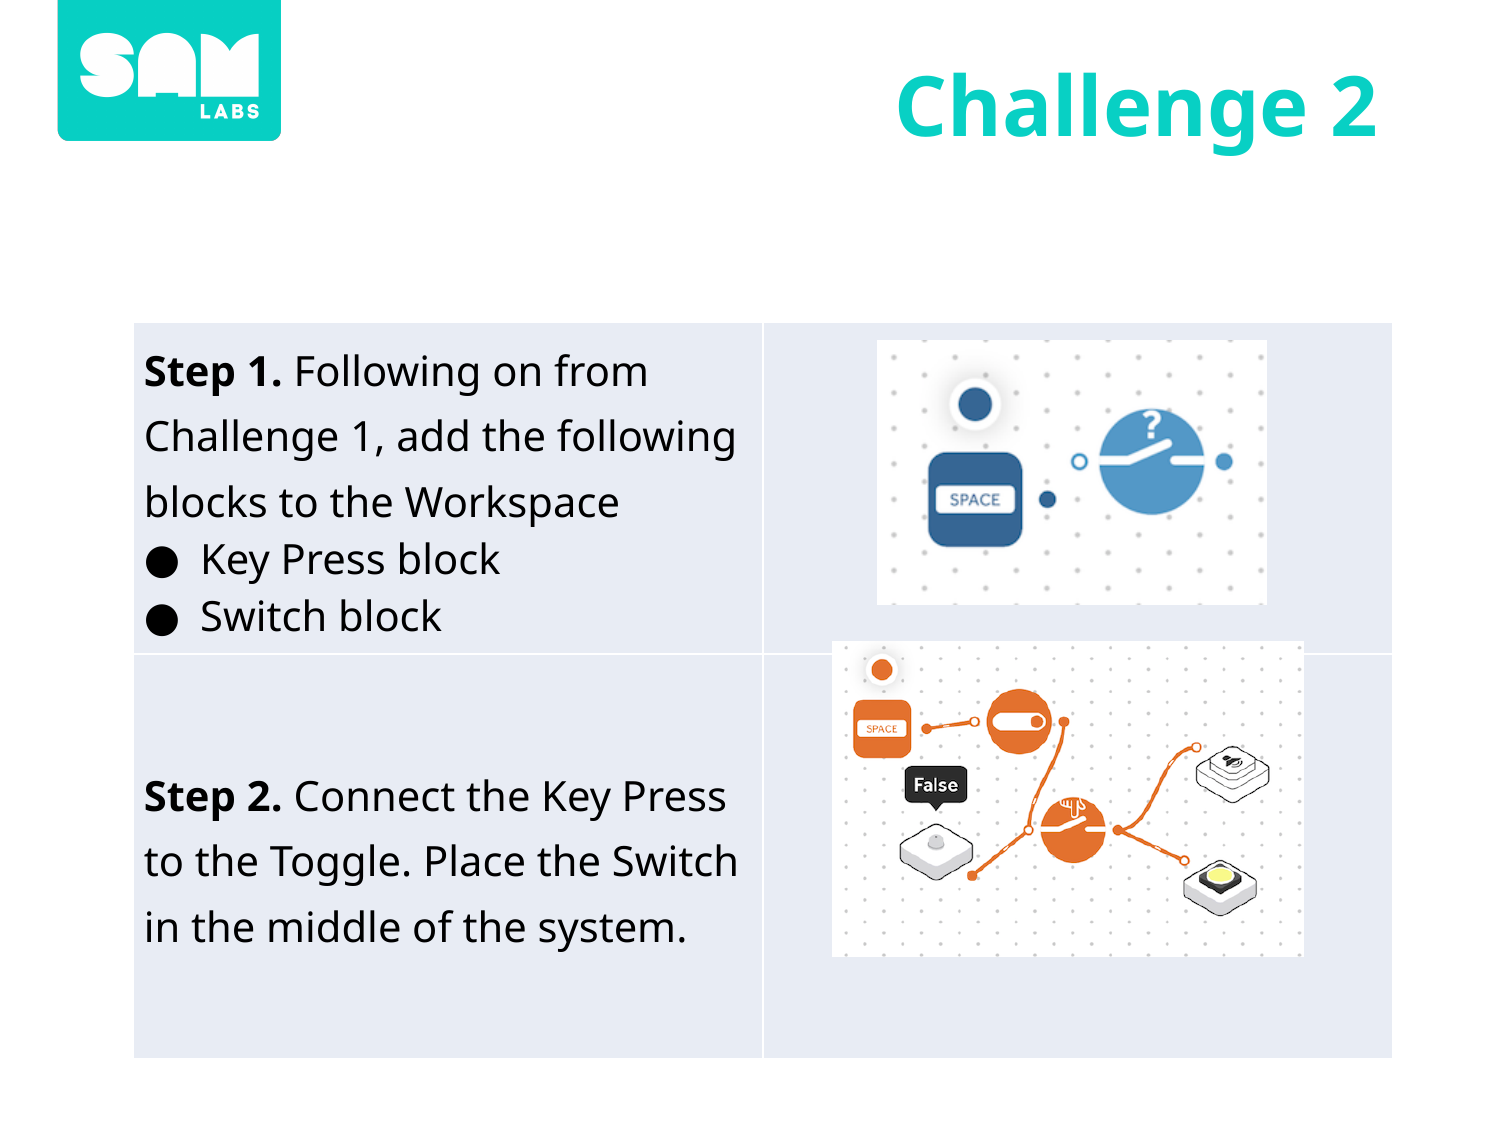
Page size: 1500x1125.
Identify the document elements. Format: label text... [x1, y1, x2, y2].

picture [876, 340, 1267, 605]
table_cell [764, 655, 1392, 1058]
picture [0, 0, 281, 142]
text_box Challenge 2 [89, 52, 1427, 155]
picture [832, 641, 1304, 957]
table_header [764, 323, 1392, 653]
table_cell Step 2. Connect the Key Press to the Toggle. Place the Switch in the middle of the system. [134, 655, 762, 1058]
table_header Step 1. Following on from Challenge 1, add the following blocks to the Workspace Key Press block Switch block [134, 323, 762, 653]
